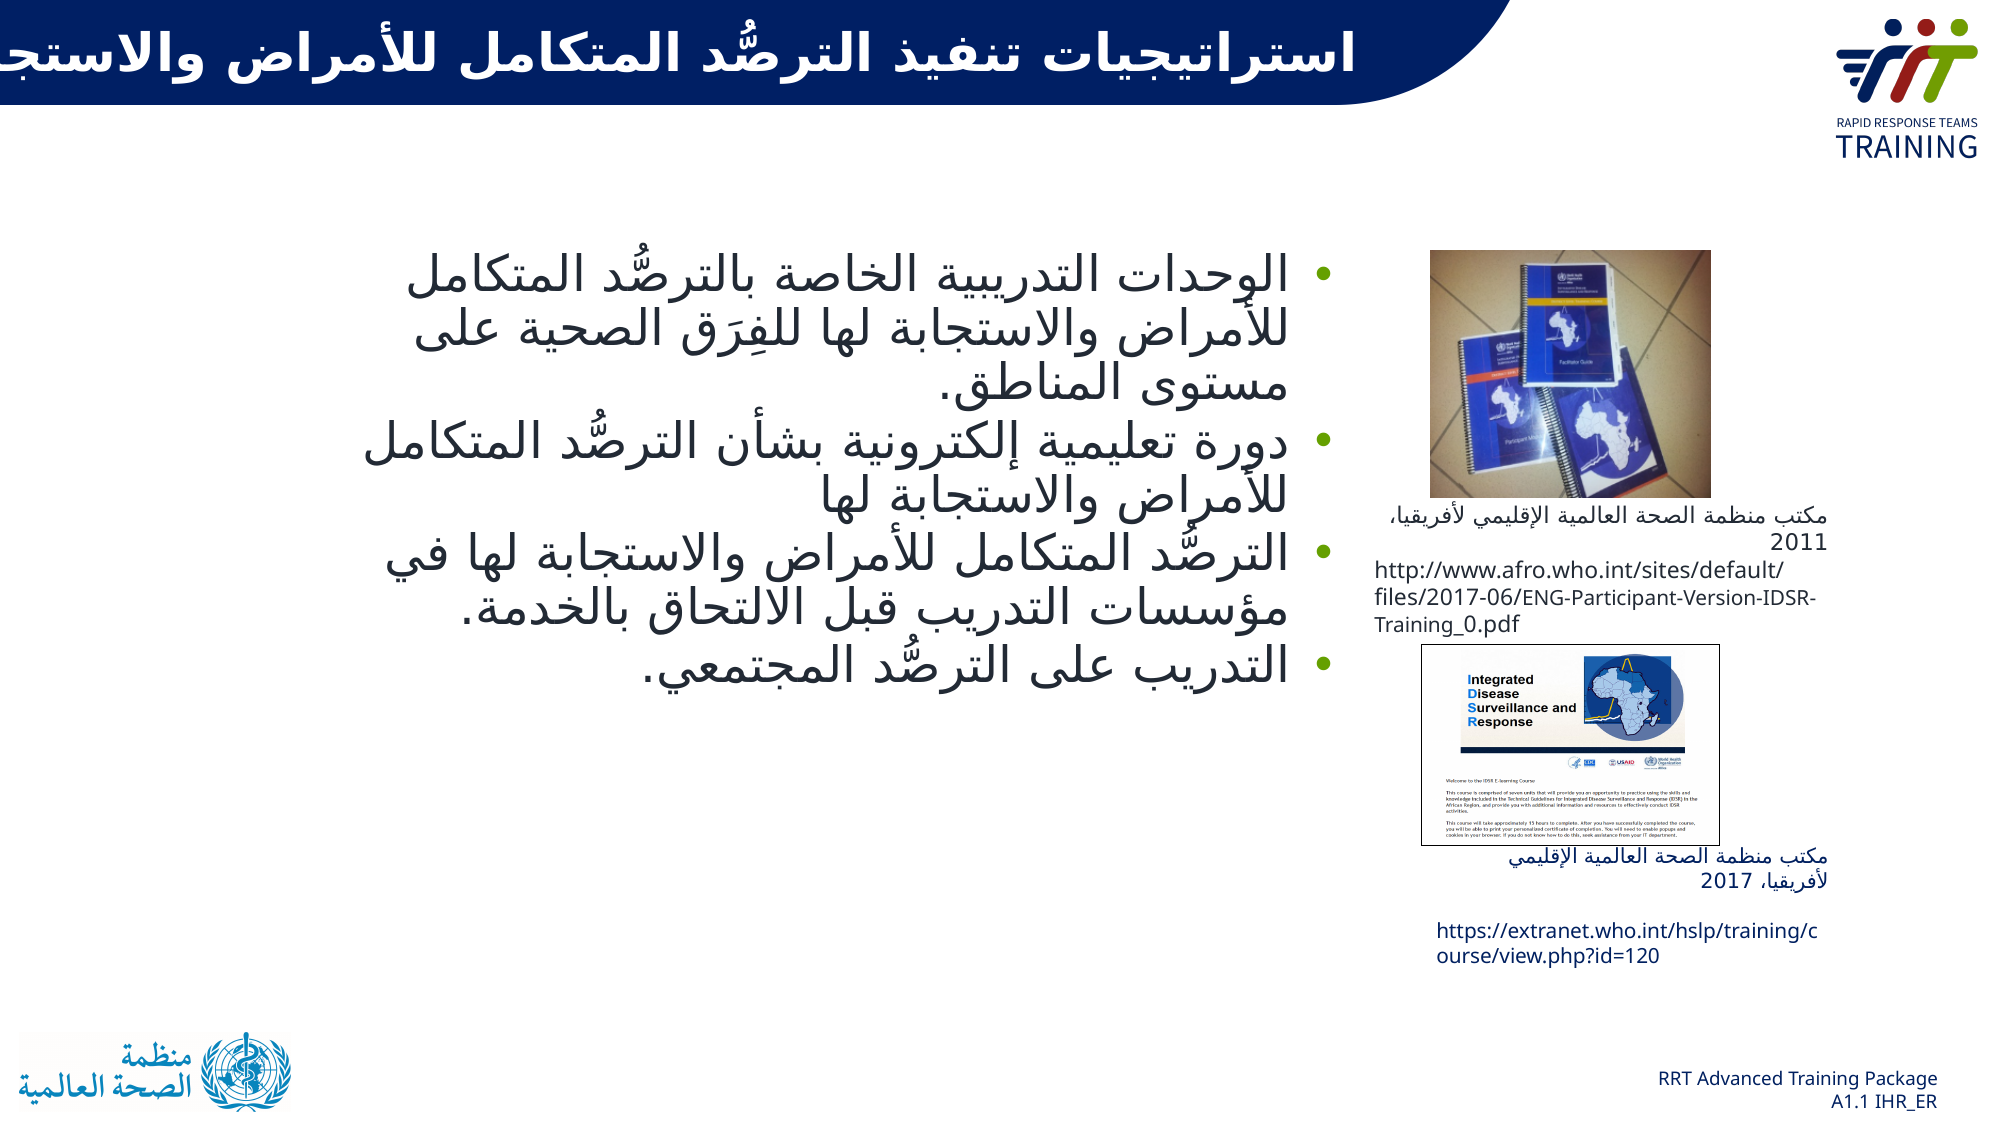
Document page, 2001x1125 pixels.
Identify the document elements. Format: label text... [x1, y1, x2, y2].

text_box مكتب منظمة الصحة العالمية الإقليمي لأفريقيا، 2011 http://www.afro.who.int/sites/default/files/2017-06/ENG-Participant-Version-IDSR-Training_0.pdf [1366, 492, 1837, 645]
picture [1429, 250, 1711, 498]
title استراتيجيات تنفيذ الترصُّد المتكامل للأمراض والاستجابة لها [0, 1, 1366, 109]
picture [1421, 643, 1720, 846]
picture [248, 1047, 254, 1056]
picture [0, 0, 1533, 105]
list الوحدات التدريبية الخاصة بالترصُّد المتكامل للأمراض والاستجابة لها للفِرَق الصحية على مستوى المناطق. دورة تعليمية إلكترونية بشأن الترصُّد المتكامل للأمراض والاستجابة لها الترصُّد المتكامل للأمراض والاستجابة لها في مؤسسات التدريب قبل الالتحاق بالخدمة. التدريب على الترصُّد المجتمعي. [279, 240, 1341, 1006]
picture [1835, 19, 1978, 167]
text_box مكتب منظمة الصحة العالمية الإقليمي لأفريقيا، 2017 https://extranet.who.int/hslp/training/course/view.php?id=120 [1428, 835, 1837, 976]
picture [19, 1032, 291, 1112]
